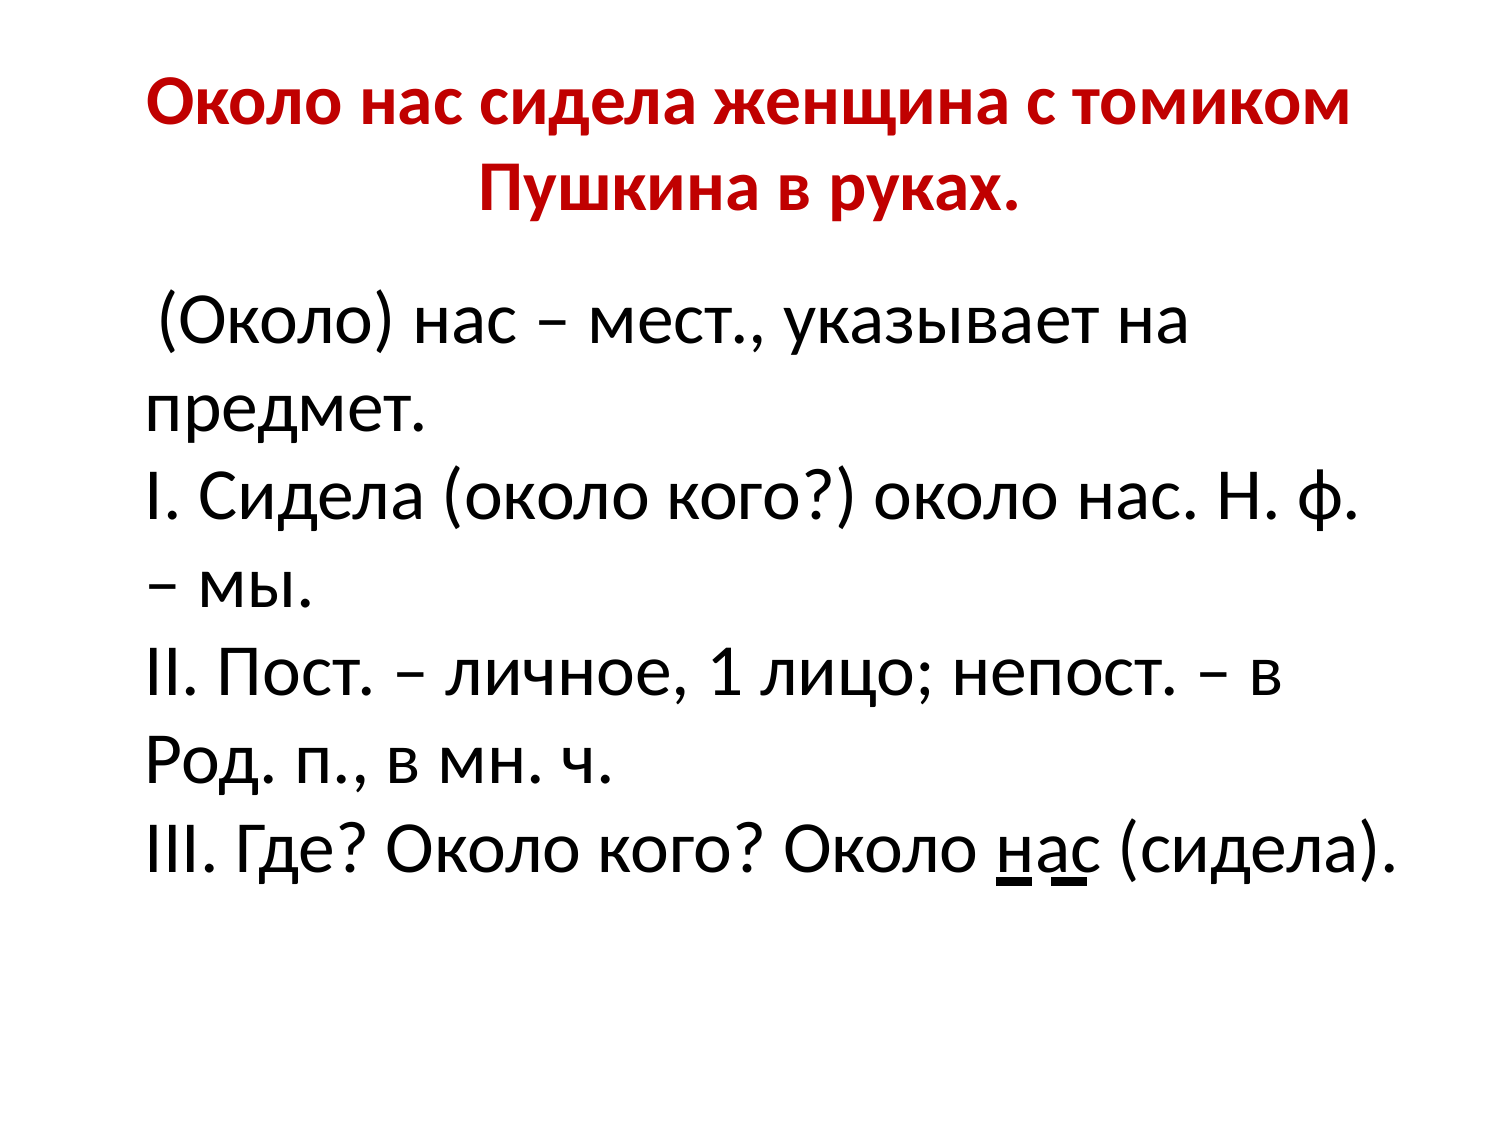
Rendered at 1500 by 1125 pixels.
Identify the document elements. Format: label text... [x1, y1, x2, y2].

list (Около) нас – мест., указывает на предмет. I. Сидела (около кого?) около нас. Н. ф. – мы. II. Пост. – личное, 1 лицо; непост. – в Род. п., в мн. ч. III. Где? Около кого? Около нас (сидела). [75, 262, 1425, 1067]
title Около нас сидела женщина с томиком Пушкина в руках. [75, 45, 1425, 233]
